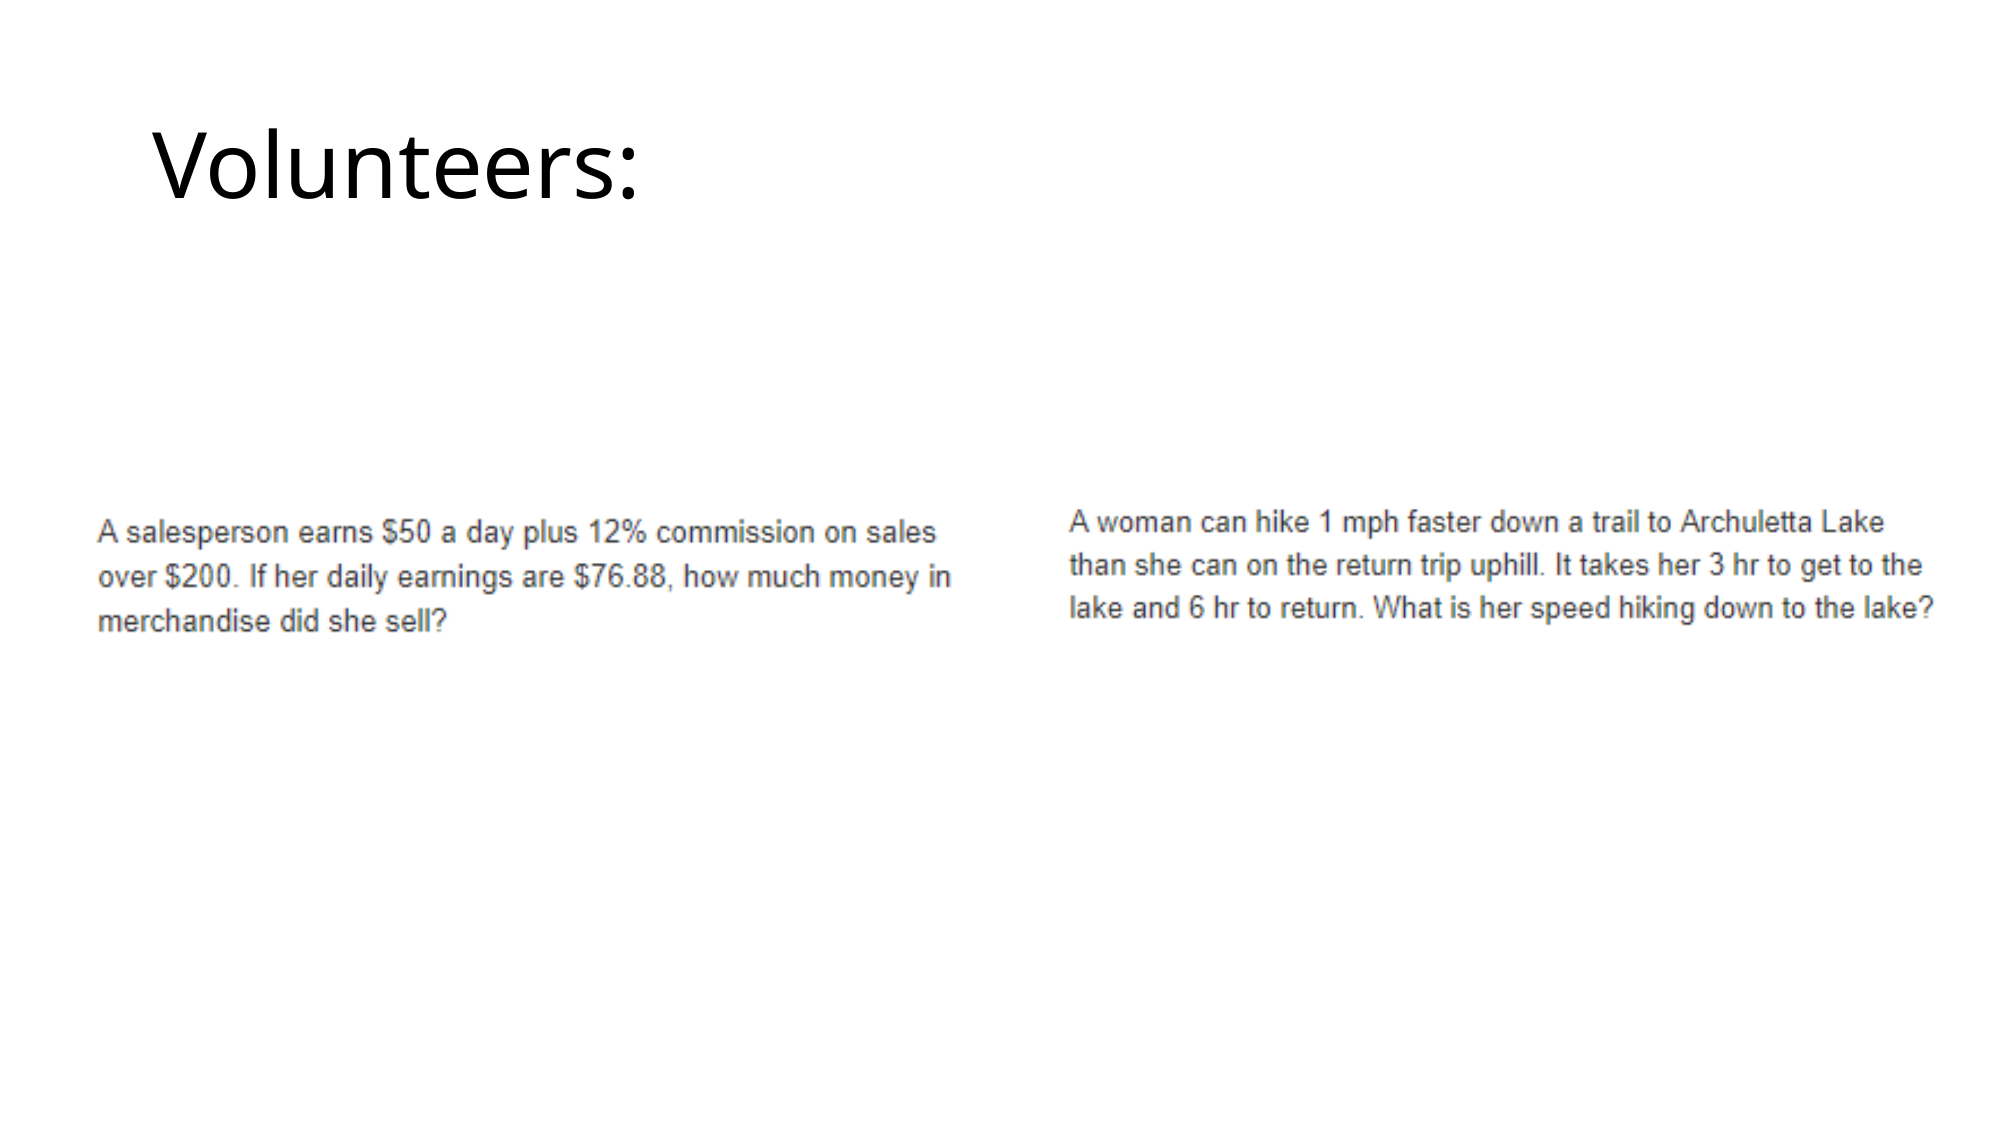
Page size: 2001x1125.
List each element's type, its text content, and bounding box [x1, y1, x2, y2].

picture [79, 501, 968, 644]
title Volunteers: [137, 59, 1863, 278]
picture [1058, 492, 1947, 639]
